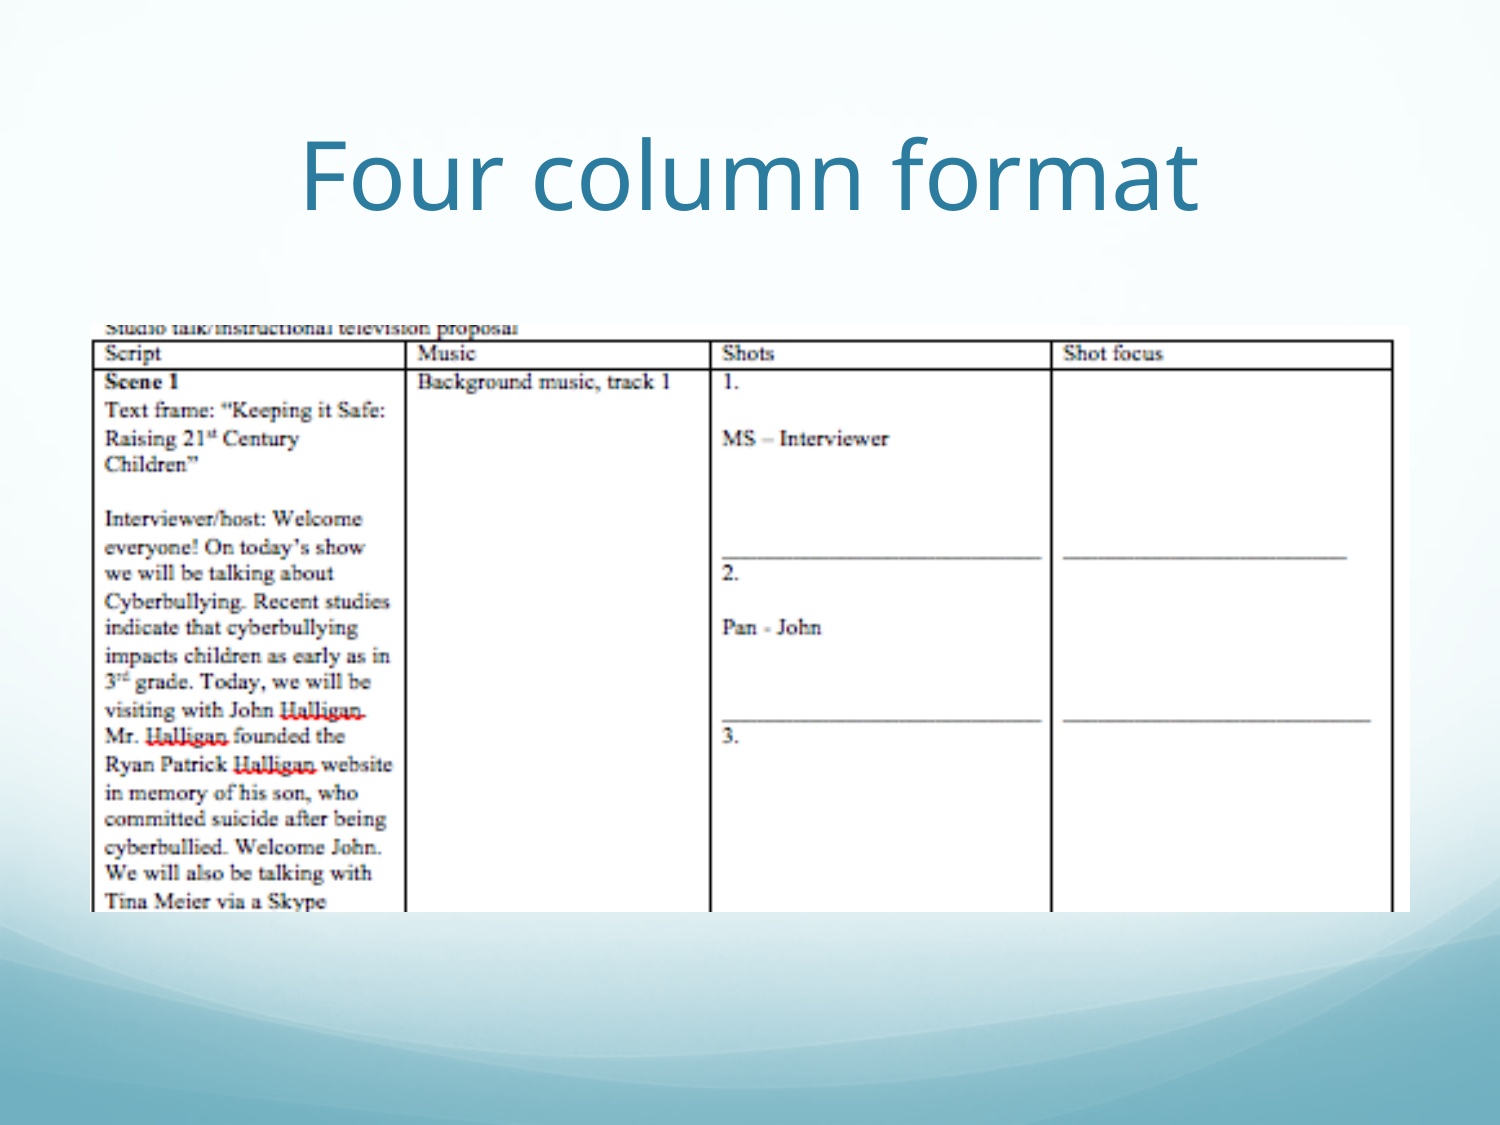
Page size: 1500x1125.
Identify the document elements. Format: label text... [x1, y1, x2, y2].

title Four column format [90, 17, 1410, 237]
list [89, 261, 1410, 976]
